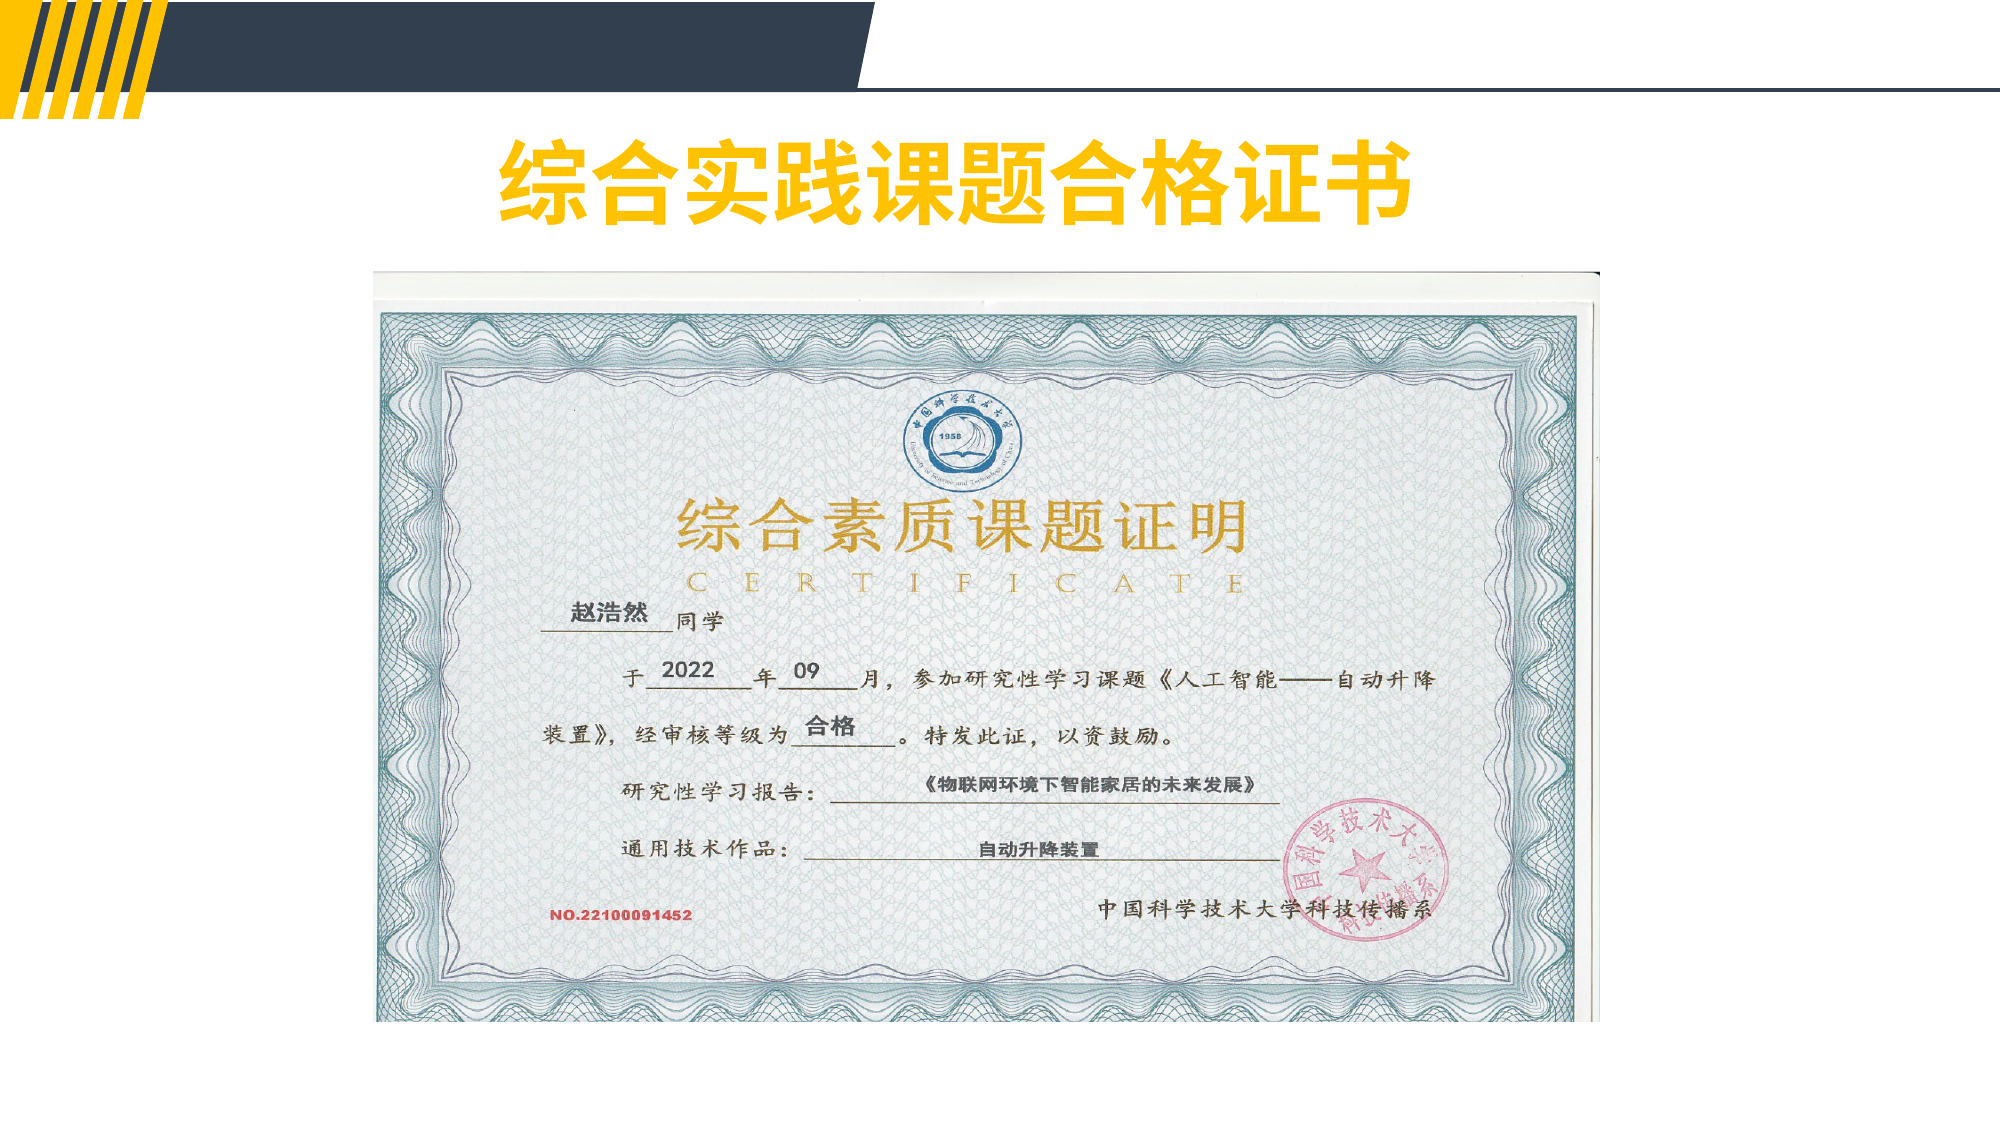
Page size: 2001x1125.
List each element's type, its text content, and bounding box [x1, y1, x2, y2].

text_box [169, 0, 877, 88]
picture [374, 33, 1599, 1125]
text_box 综合实践课题合格证书 [482, 118, 610, 244]
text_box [0, 0, 169, 119]
text_box 综合实践课题合格证书 [1361, 118, 1431, 244]
